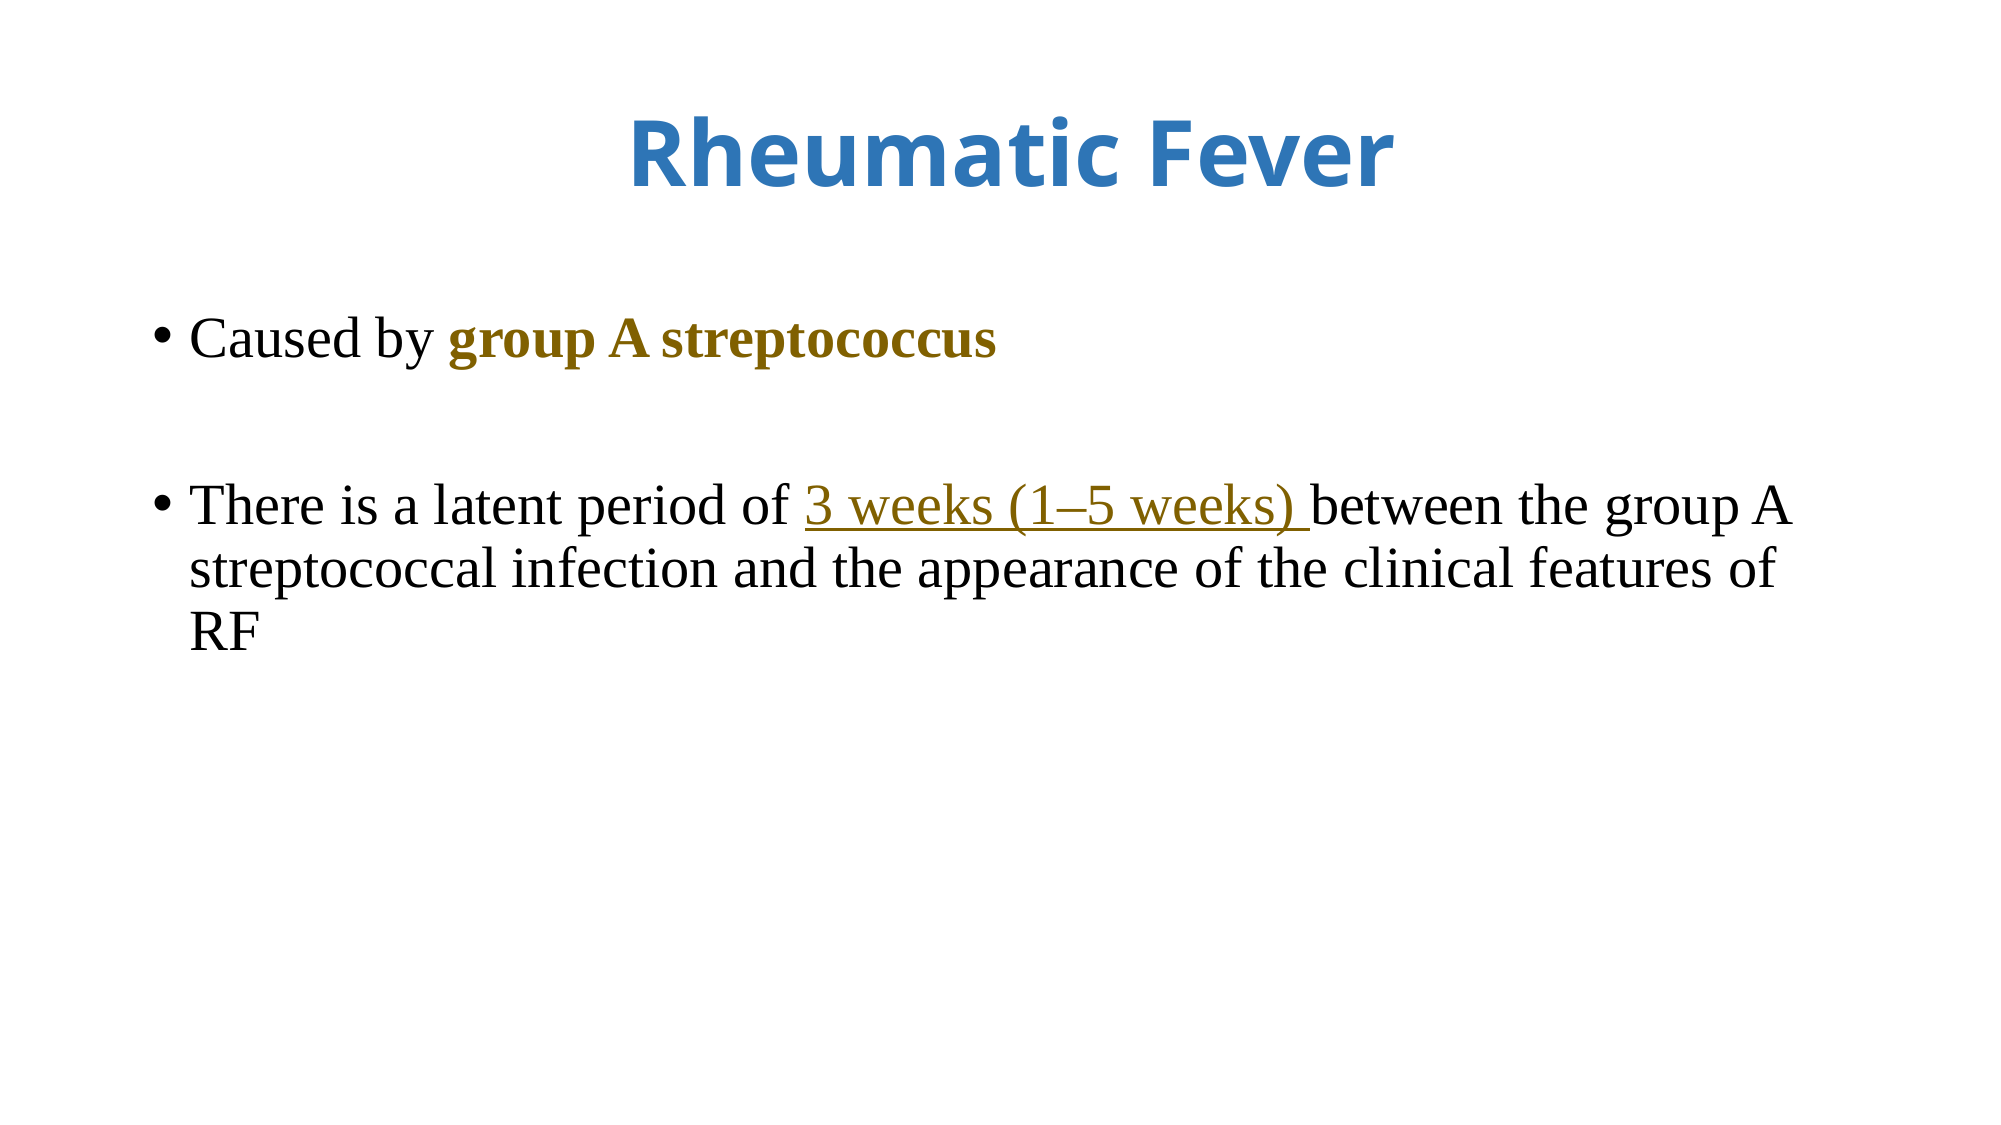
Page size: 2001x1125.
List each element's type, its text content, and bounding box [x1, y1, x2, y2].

list Caused by group A streptococcus There is a latent period of 3 weeks (1–5 weeks) between the group A streptococcal infection and the appearance of the clinical features of RF [137, 299, 1863, 1014]
title Rheumatic Fever [137, 59, 1863, 253]
